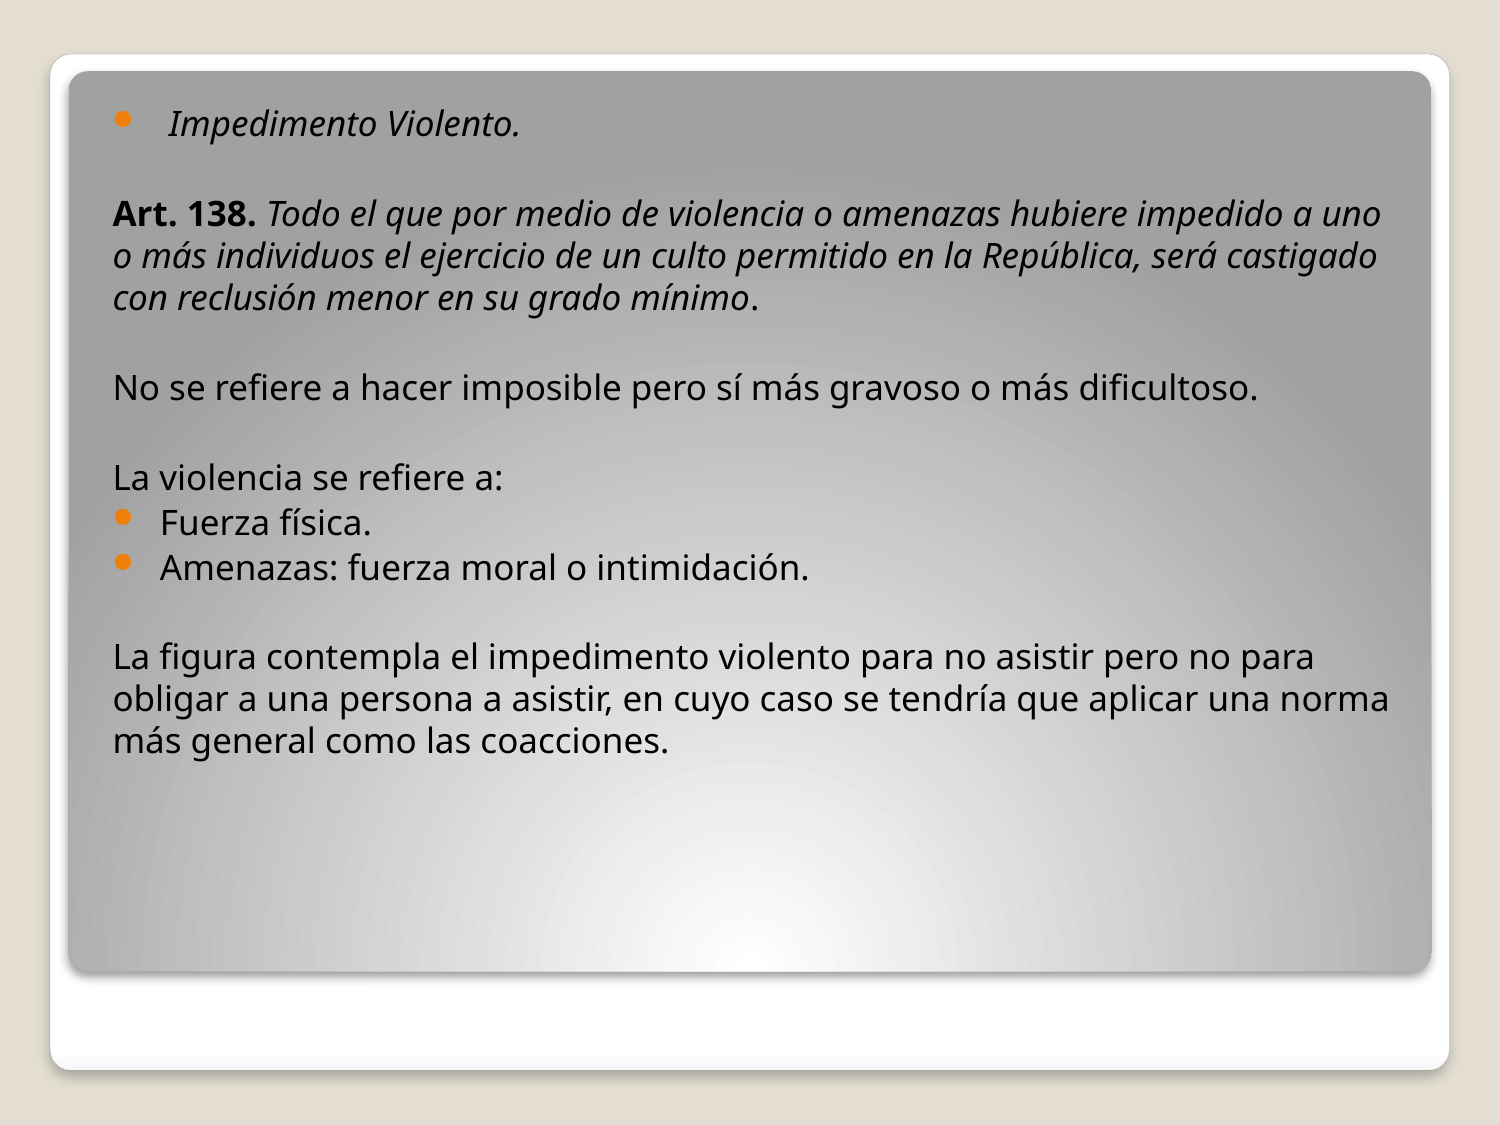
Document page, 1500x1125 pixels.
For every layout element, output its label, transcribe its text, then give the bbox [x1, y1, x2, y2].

list Impedimento Violento. Art. 138. Todo el que por medio de violencia o amenazas hubiere impedido a uno o más individuos el ejercicio de un culto permitido en la República, será castigado con reclusión menor en su grado mínimo. No se refiere a hacer imposible pero sí más gravoso o más dificultoso. La violencia se refiere a: Fuerza física. Amenazas: fuerza moral o intimidación. La figura contempla el impedimento violento para no asistir pero no para obligar a una persona a asistir, en cuyo caso se tendría que aplicar una norma más general como las coacciones. [82, 86, 1425, 774]
